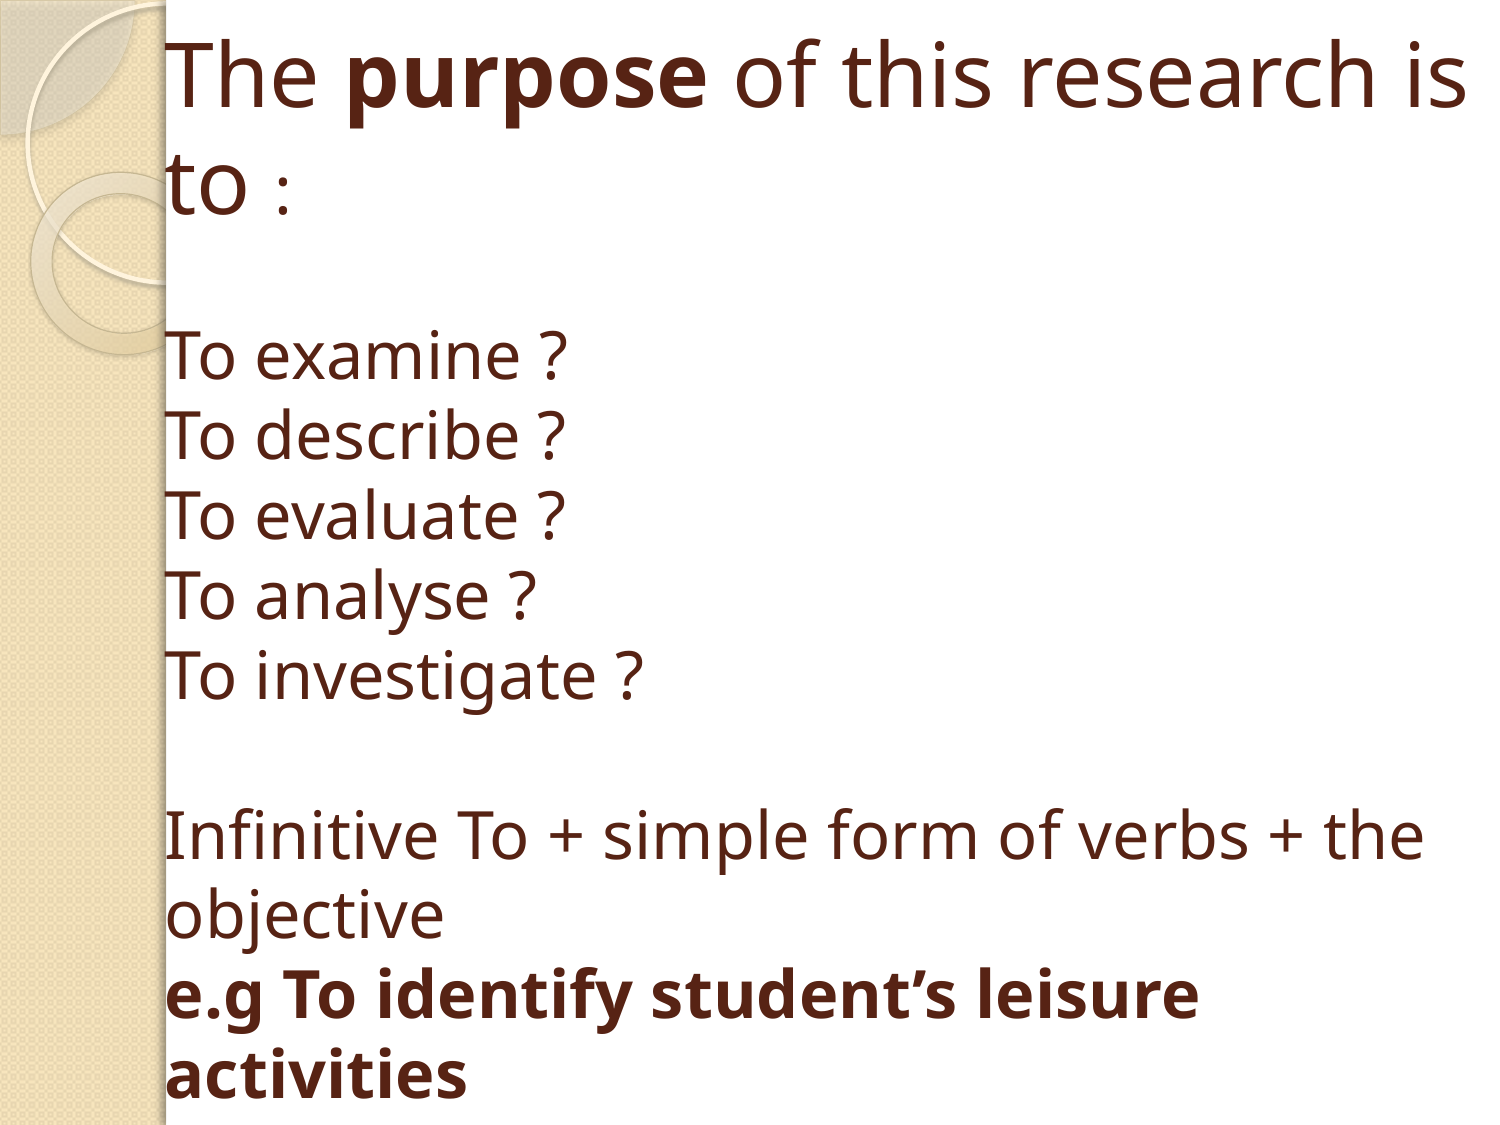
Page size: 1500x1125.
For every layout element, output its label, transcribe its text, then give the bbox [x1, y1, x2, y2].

title The purpose of this research is to : To examine ? To describe ? To evaluate ? To analyse ? To investigate ? Infinitive To + simple form of verbs + the objective e.g To identify student’s leisure activities [150, 50, 1500, 1080]
